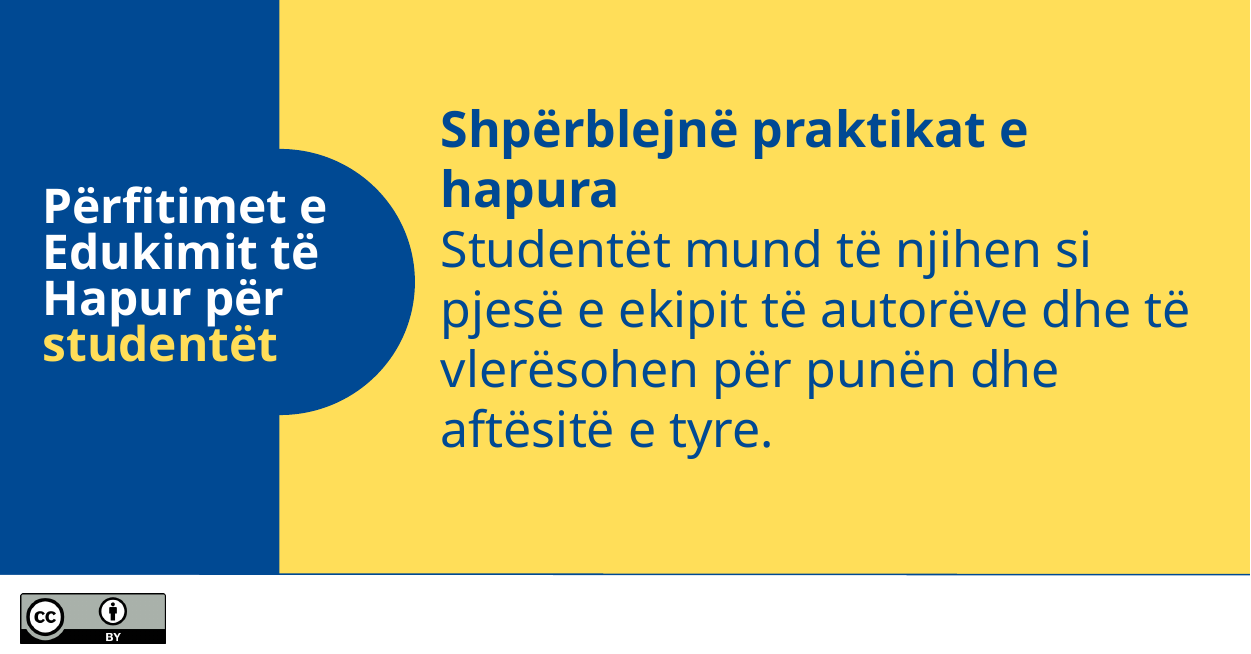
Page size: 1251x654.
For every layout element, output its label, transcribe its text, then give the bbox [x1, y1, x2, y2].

text_box Shpërblejnë praktikat e hapura Studentët mund të njihen si pjesë e ekipit të autorëve dhe të vlerësohen për punën dhe aftësitë e tyre. [425, 82, 1211, 473]
picture [20, 592, 166, 645]
text_box [368, 181, 415, 383]
text_box [0, 582, 1250, 654]
text_box [0, 0, 280, 573]
text_box [196, 386, 365, 416]
text_box [206, 148, 355, 171]
text_box Përfitimet e Edukimit të Hapur për studentët [27, 171, 368, 386]
